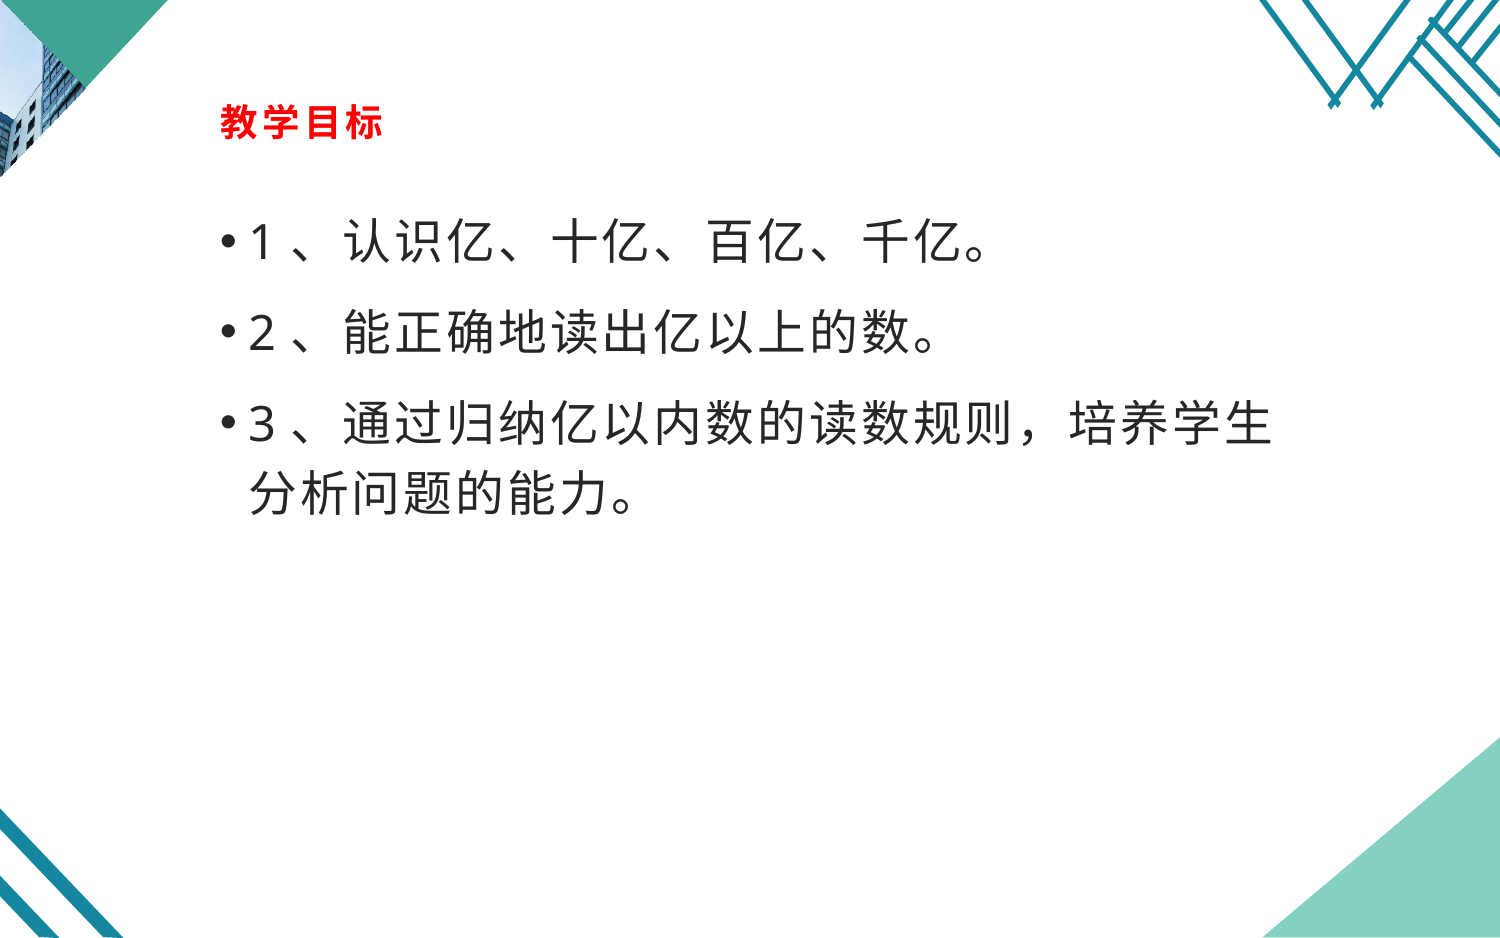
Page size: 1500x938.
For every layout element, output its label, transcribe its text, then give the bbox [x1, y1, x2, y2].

list 1、认识亿、十亿、百亿、千亿。 2、能正确地读出亿以上的数。 3、通过归纳亿以内数的读数规则，培养学生分析问题的能力。 [207, 193, 1302, 853]
picture [0, 0, 86, 177]
title 教学目标 [208, 83, 1252, 193]
